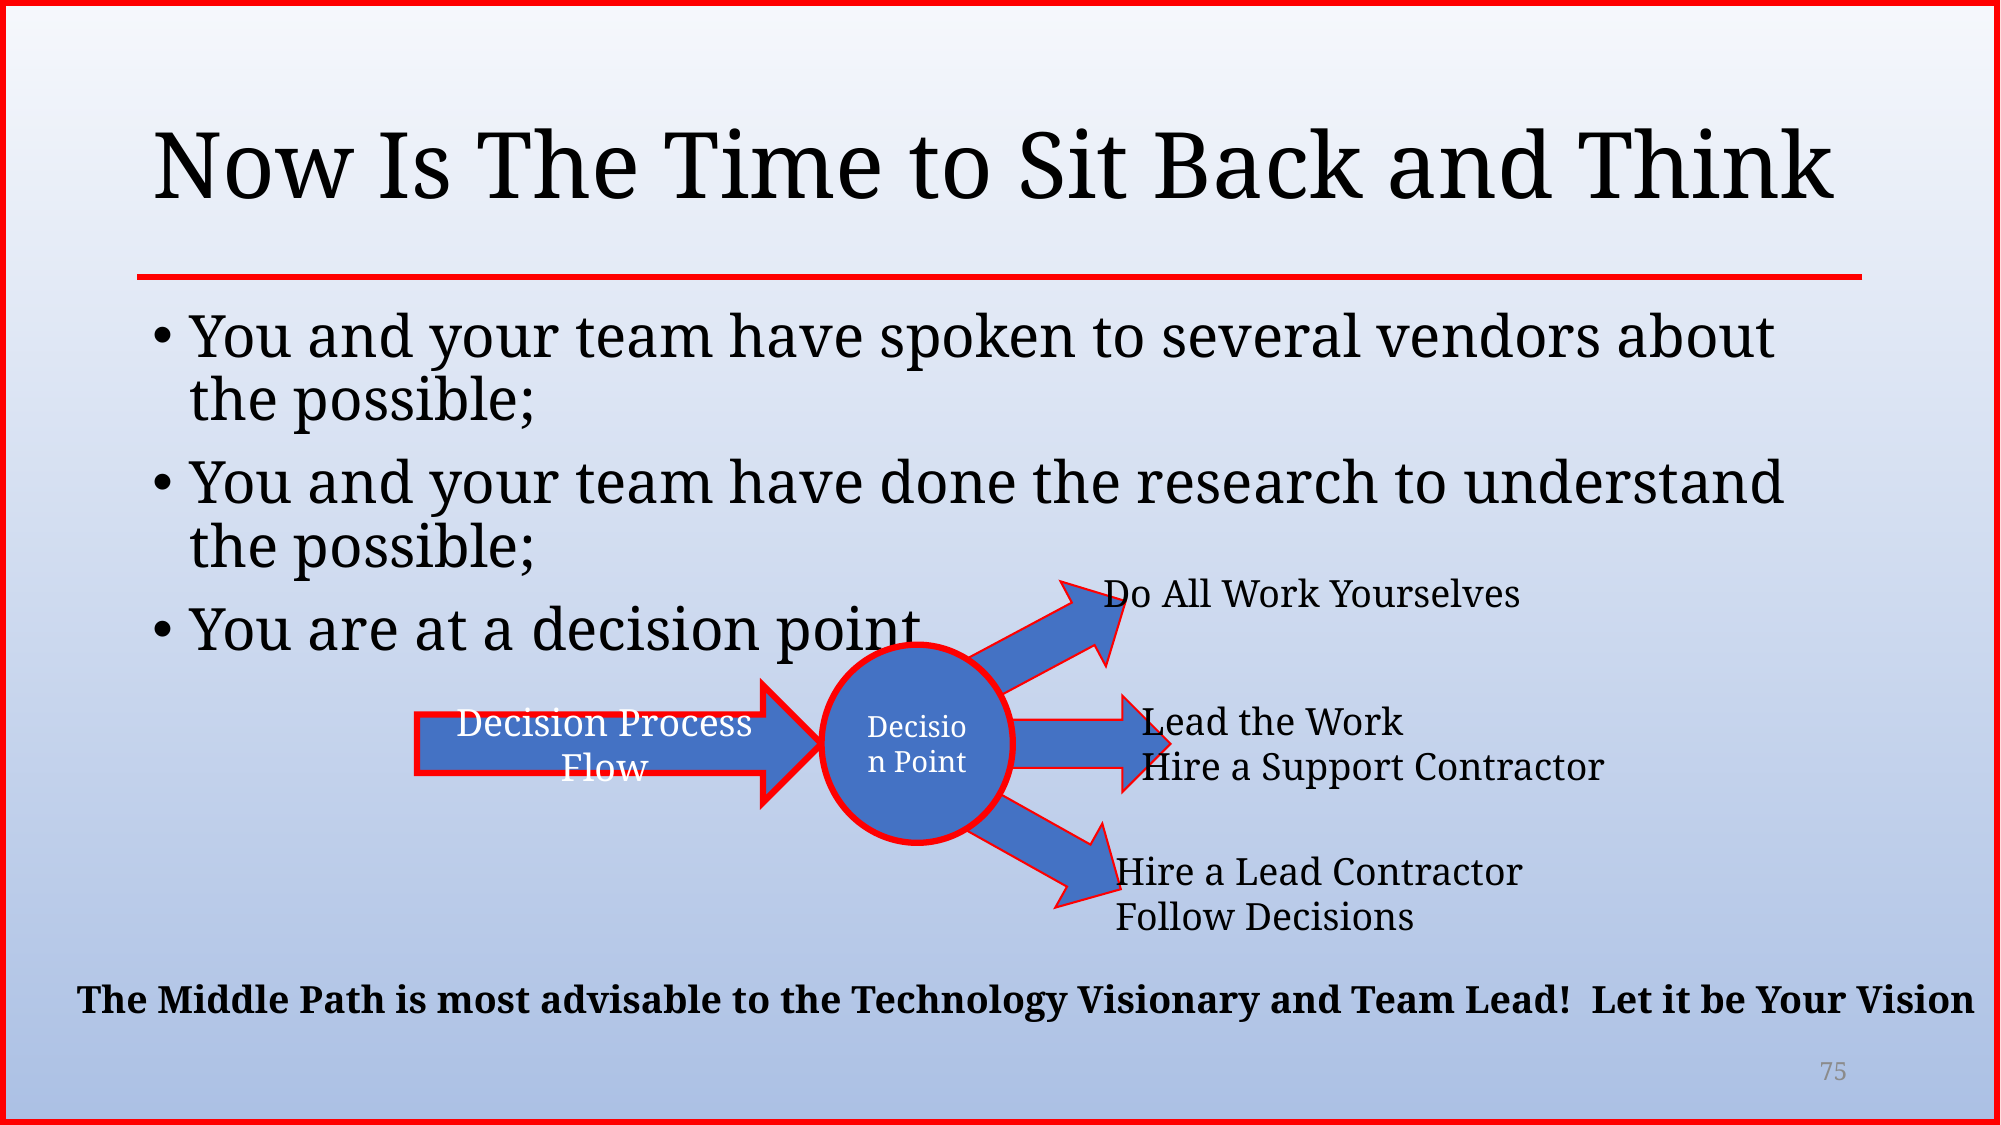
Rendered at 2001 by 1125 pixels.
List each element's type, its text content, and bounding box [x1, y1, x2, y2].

text_box Lead the Work Hire a Support Contractor [1126, 690, 1621, 796]
slide_number 75 [1412, 1042, 1863, 1103]
title Now Is The Time to Sit Back and Think [137, 59, 1863, 278]
text_box The Middle Path is most advisable to the Technology Visionary and Team Lead! Let it be Your Vision [62, 968, 1993, 1029]
text_box Do All Work Yourselves [1088, 562, 1537, 623]
text_box Decision Process Flow [415, 682, 820, 805]
text_box Decision Point [820, 643, 1014, 844]
list You and your team have spoken to several vendors about the possible; You and your team have done the research to understand the possible; You are at a decision point [137, 299, 1863, 968]
text_box [967, 579, 1121, 696]
text_box Hire a Lead Contractor Follow Decisions [1100, 840, 1539, 946]
